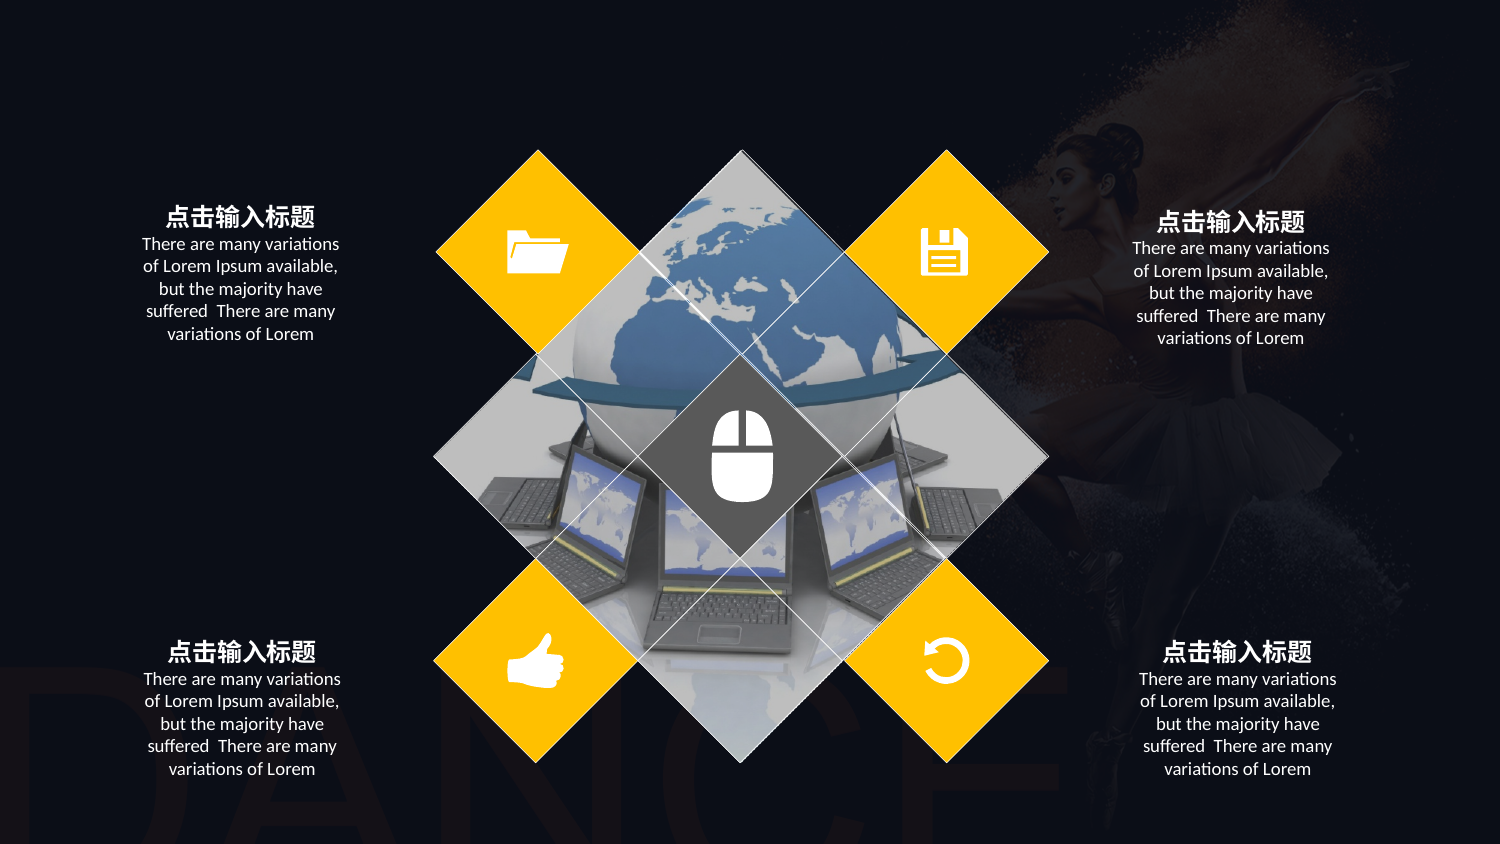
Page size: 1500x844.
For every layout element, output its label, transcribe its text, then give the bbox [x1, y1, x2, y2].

text_box 点击输入标题 There are many variations of Lorem Ipsum available, but the majority have suffered There are many variations of Lorem [119, 194, 363, 352]
text_box 点击输入标题 There are many variations of Lorem Ipsum available, but the majority have suffered There are many variations of Lorem [120, 629, 364, 787]
picture [0, 0, 1500, 844]
text_box 点击输入标题 There are many variations of Lorem Ipsum available, but the majority have suffered There are many variations of Lorem [1109, 198, 1353, 356]
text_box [433, 150, 1047, 763]
text_box 点击输入标题 There are many variations of Lorem Ipsum available, but the majority have suffered There are many variations of Lorem [1116, 629, 1360, 787]
